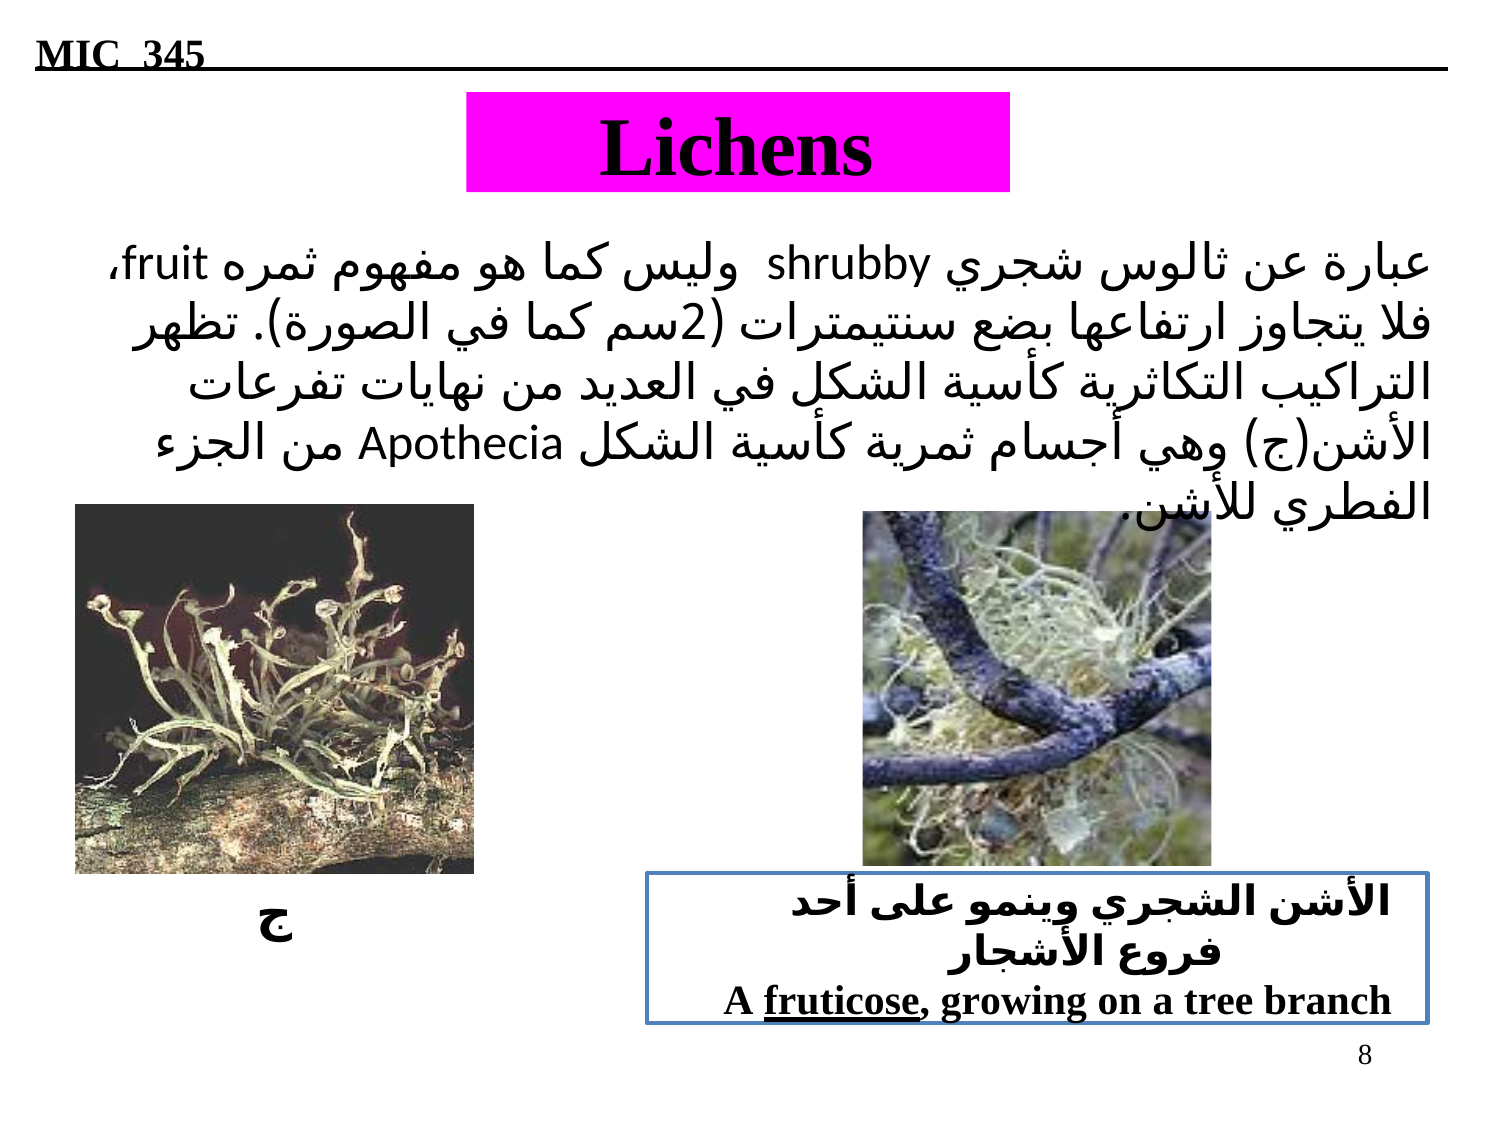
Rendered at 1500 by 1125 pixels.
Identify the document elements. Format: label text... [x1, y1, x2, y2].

text_box [862, 537, 1212, 866]
picture [74, 504, 474, 874]
title MIC 345 [33, 27, 1467, 215]
text_box ج [230, 882, 318, 948]
text_box الأشن الشجري وينمو على أحد فروع الأشجار A fruticose, growing on a tree branch [645, 871, 1430, 1025]
text_box 8 [1355, 1035, 1375, 1071]
text_box Lichens [466, 92, 1010, 193]
text_box عبارة عن ثالوس شجري shrubby وليس كما هو مفهوم ثمره fruit، فلا يتجاوز ارتفاعها بضع سنتيمترات (2سم كما في الصورة). تظهر التراكيب التكاثرية كأسية الشكل في العديد من نهايات تفرعات الأشن(ج) وهي أجسام ثمرية كأسية الشكل Apothecia من الجزء الفطري للأشن. [74, 222, 1449, 537]
